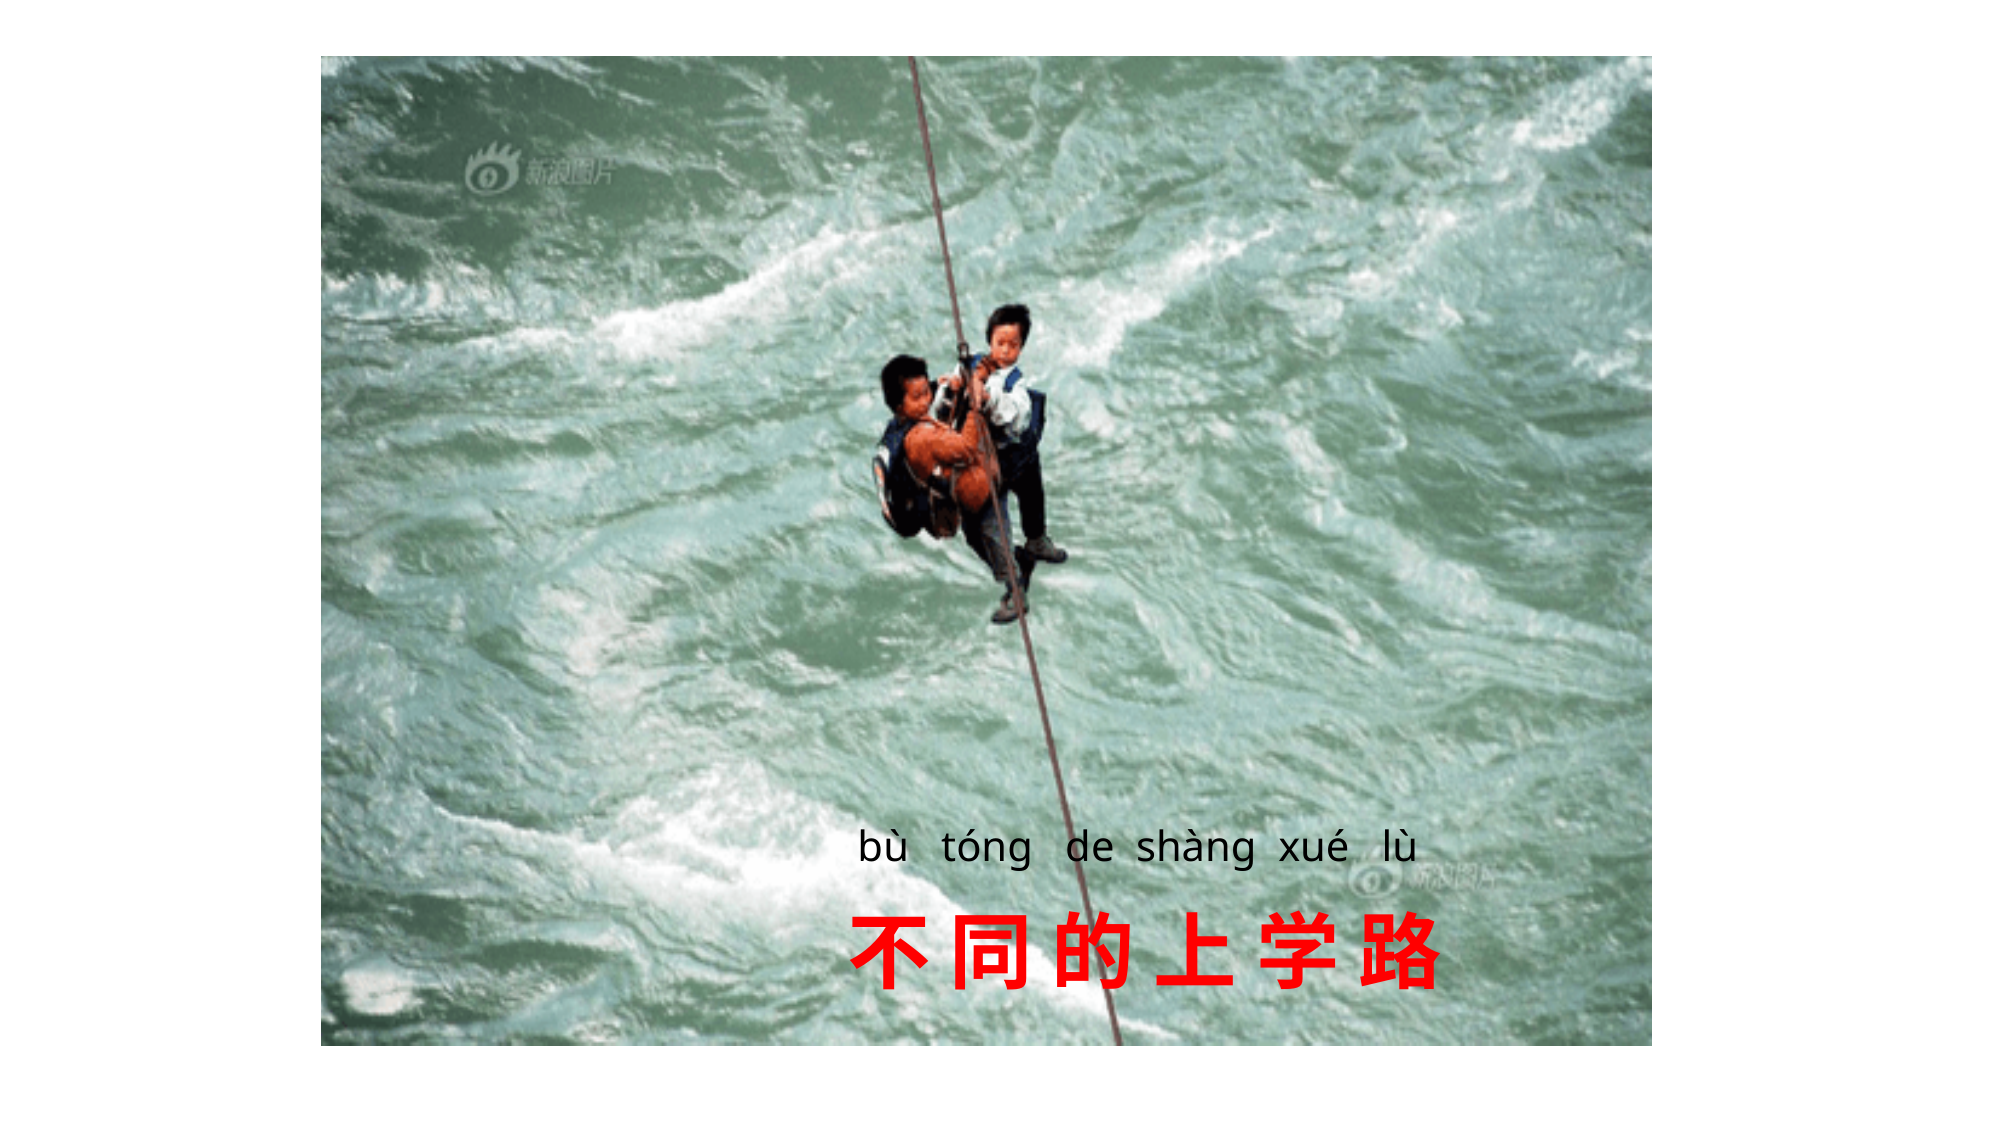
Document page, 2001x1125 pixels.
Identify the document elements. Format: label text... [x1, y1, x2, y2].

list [321, 56, 1652, 1046]
text_box 不 同 的 上 学 路 [1652, 891, 1660, 1007]
